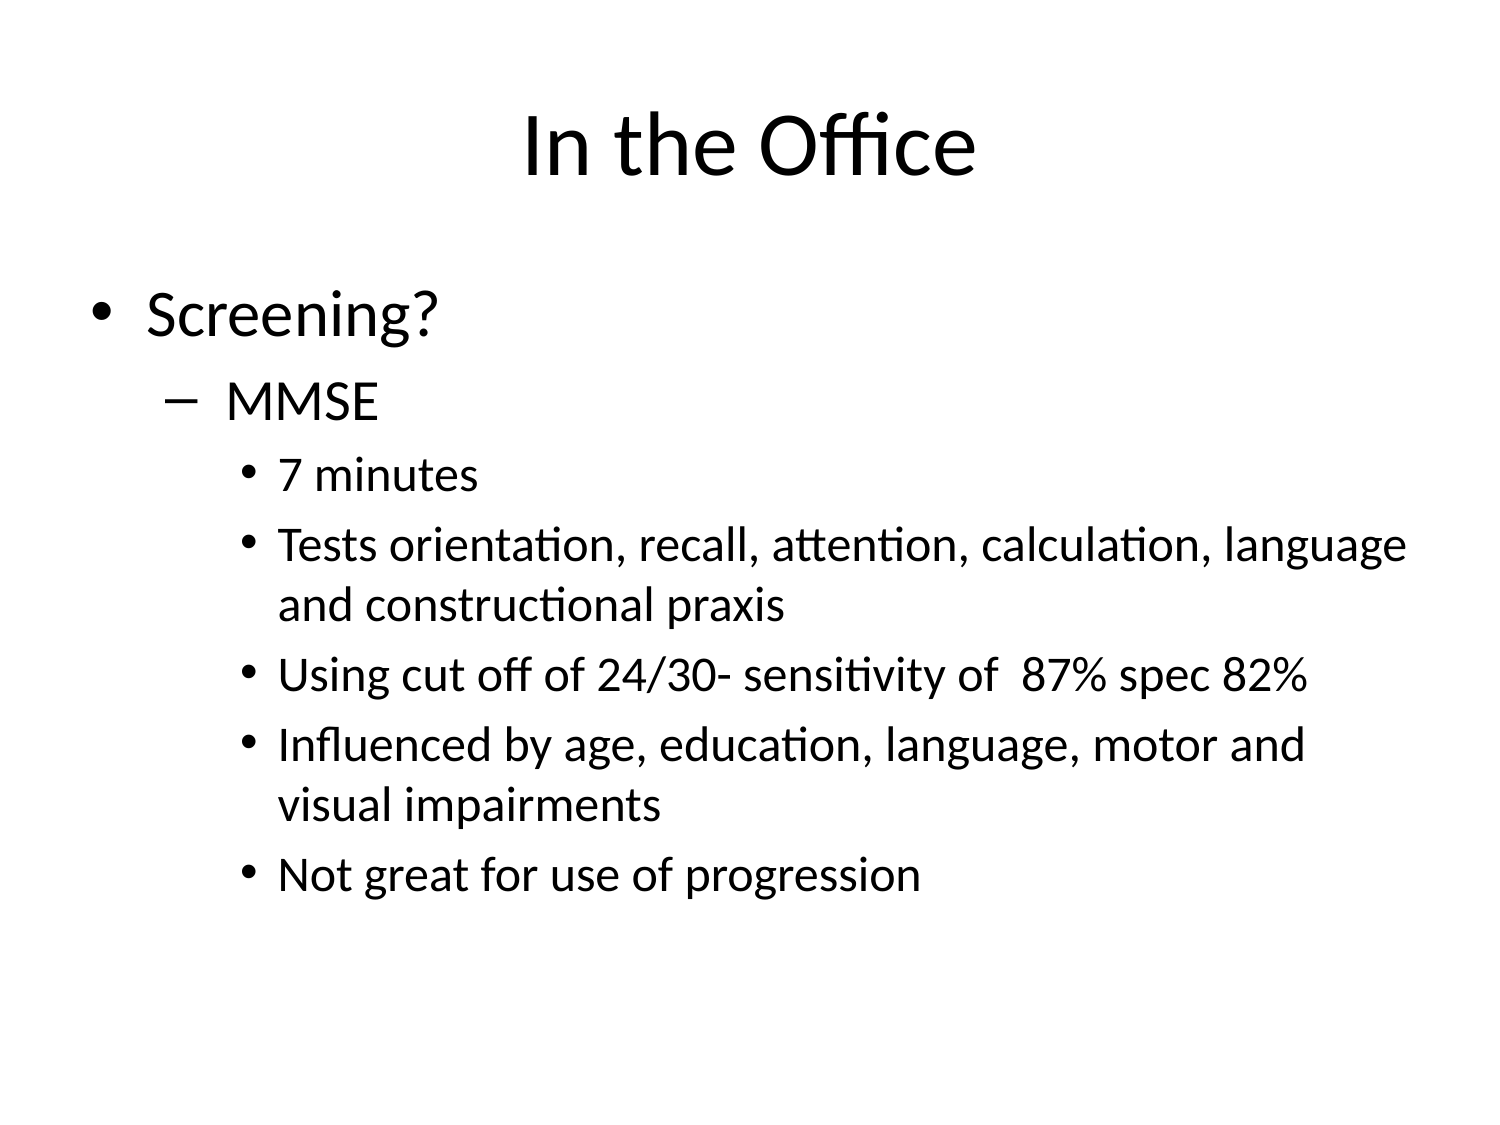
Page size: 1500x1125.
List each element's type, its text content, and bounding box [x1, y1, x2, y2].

list Screening? MMSE 7 minutes Tests orientation, recall, attention, calculation, language and constructional praxis Using cut off of 24/30- sensitivity of 87% spec 82% Influenced by age, education, language, motor and visual impairments Not great for use of progression [75, 262, 1425, 1005]
title In the Office [75, 45, 1425, 233]
